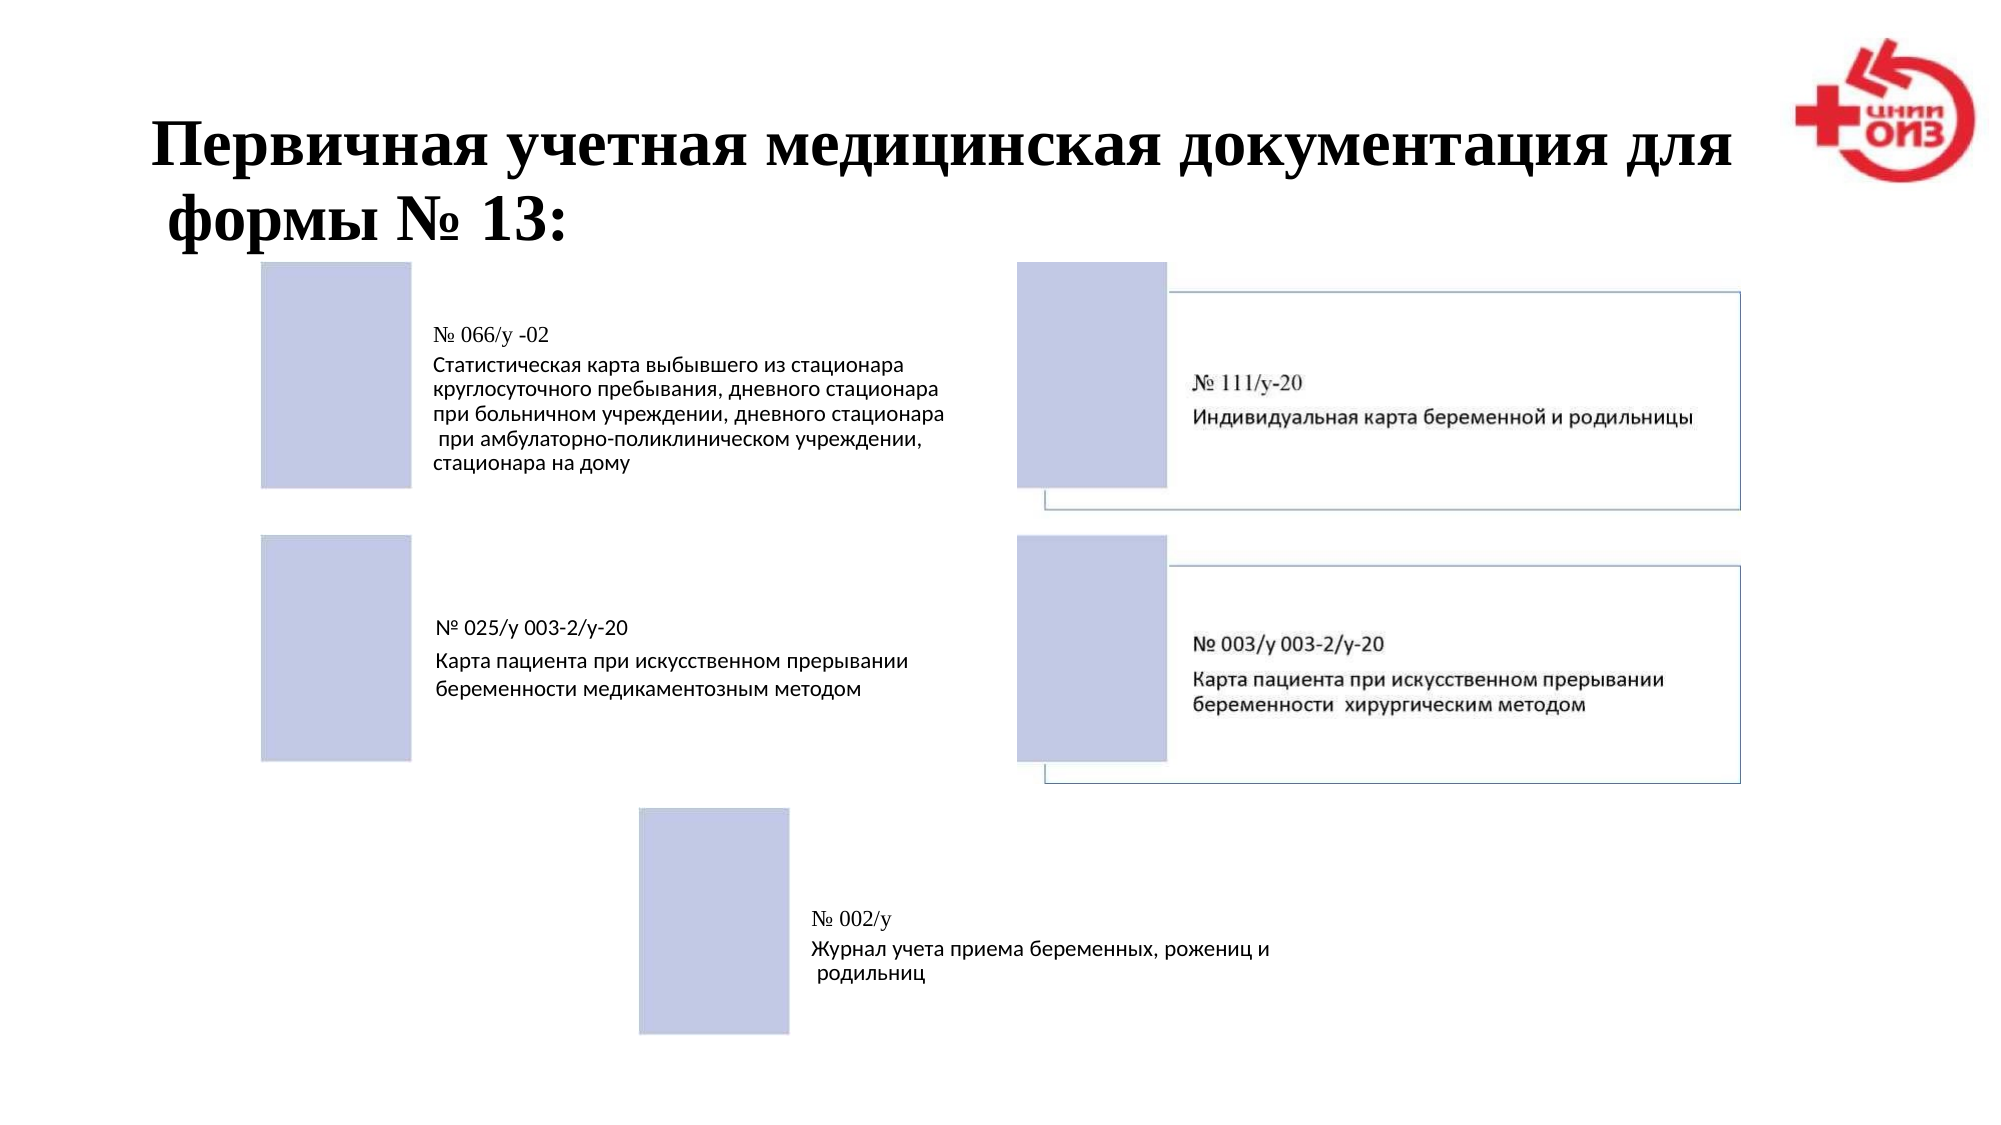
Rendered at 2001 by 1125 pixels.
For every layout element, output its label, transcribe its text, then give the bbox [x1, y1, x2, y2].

text_box № 066/у -02 Статистическая карта выбывшего из стационара круглосуточного пребывания, дневного стационара при больничном учреждении, дневного стационара при амбулаторно-поликлиническом учреждении, стационара на дому [430, 314, 947, 475]
picture [638, 807, 792, 1037]
picture [260, 534, 413, 764]
text_box № 002/у Журнал учета приема беременных, рожениц и родильниц [809, 899, 1273, 986]
text_box № 025/у 003-2/у-20 Карта пациента при искусственном прерывании беременности медикаментозным методом [433, 603, 910, 701]
title Первичная учетная медицинская документация для формы № 13: [148, 95, 1739, 293]
picture [1017, 262, 1741, 784]
picture [1780, 31, 1991, 191]
picture [260, 261, 413, 491]
